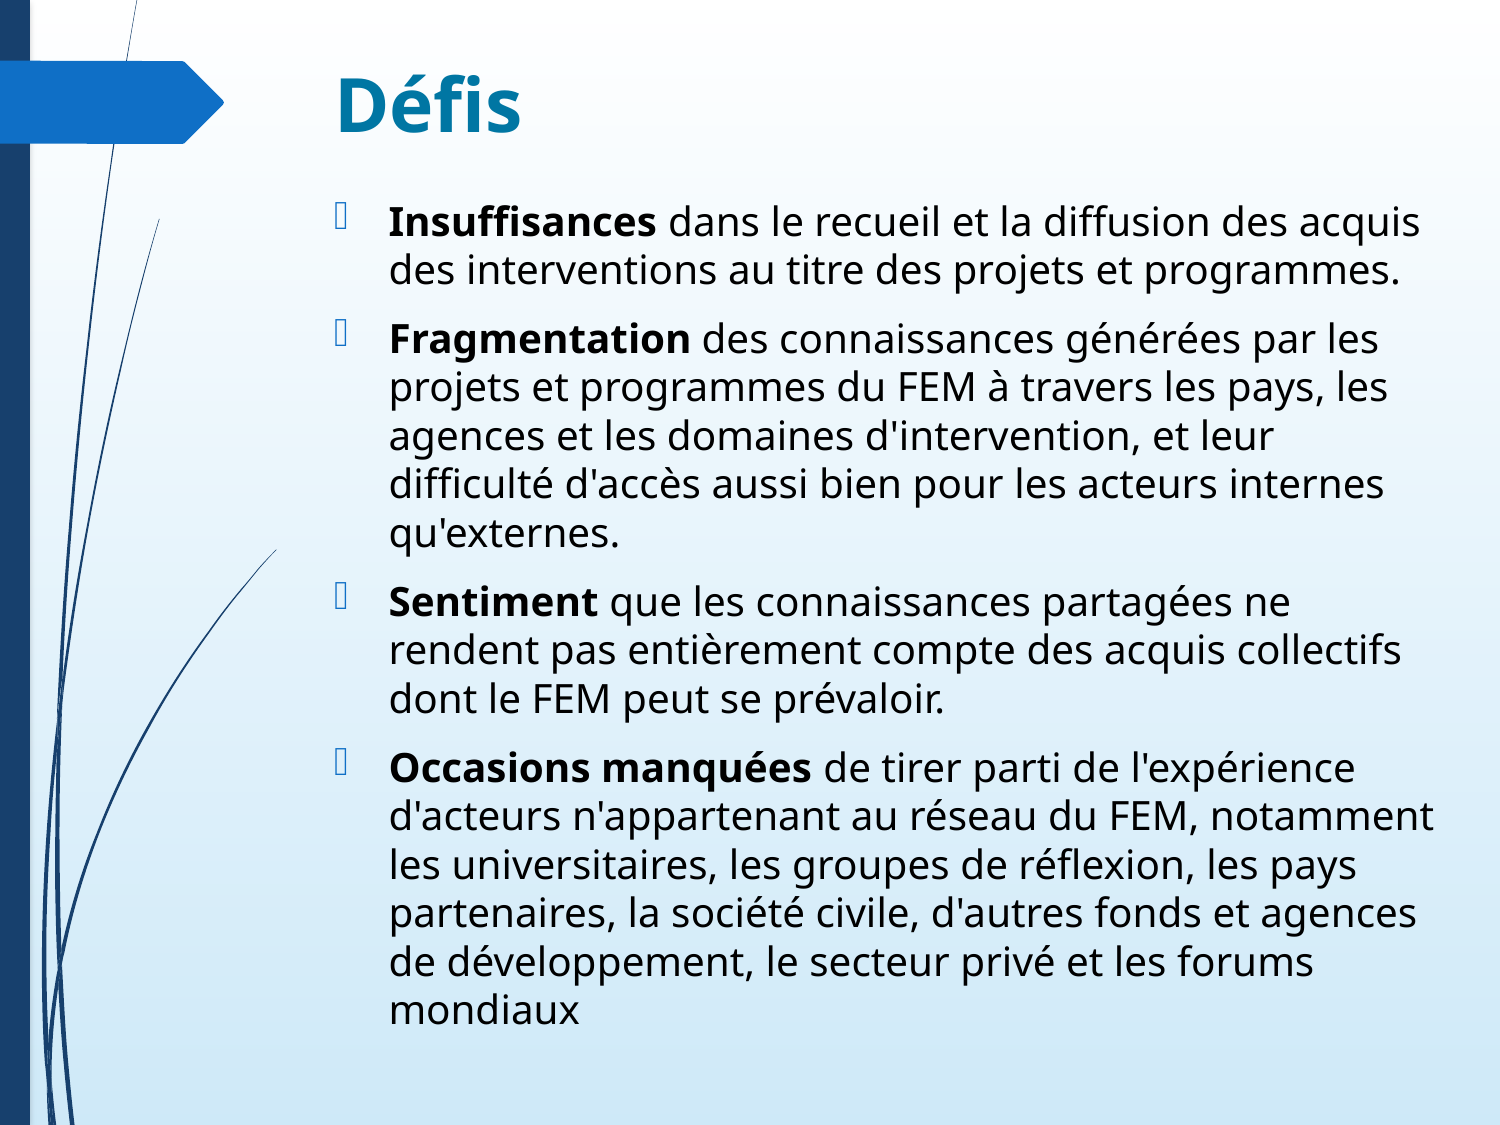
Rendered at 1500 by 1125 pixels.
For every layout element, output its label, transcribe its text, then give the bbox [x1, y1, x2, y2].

title Défis [319, 50, 1400, 188]
list Insuffisances dans le recueil et la diffusion des acquis des interventions au titre des projets et programmes. Fragmentation des connaissances générées par les projets et programmes du FEM à travers les pays, les agences et les domaines d'intervention, et leur difficulté d'accès aussi bien pour les acteurs internes qu'externes. Sentiment que les connaissances partagées ne rendent pas entièrement compte des acquis collectifs dont le FEM peut se prévaloir. Occasions manquées de tirer parti de l'expérience d'acteurs n'appartenant au réseau du FEM, notamment les universitaires, les groupes de réflexion, les pays partenaires, la société civile, d'autres fonds et agences de développement, le secteur privé et les forums mondiaux [319, 188, 1460, 1043]
